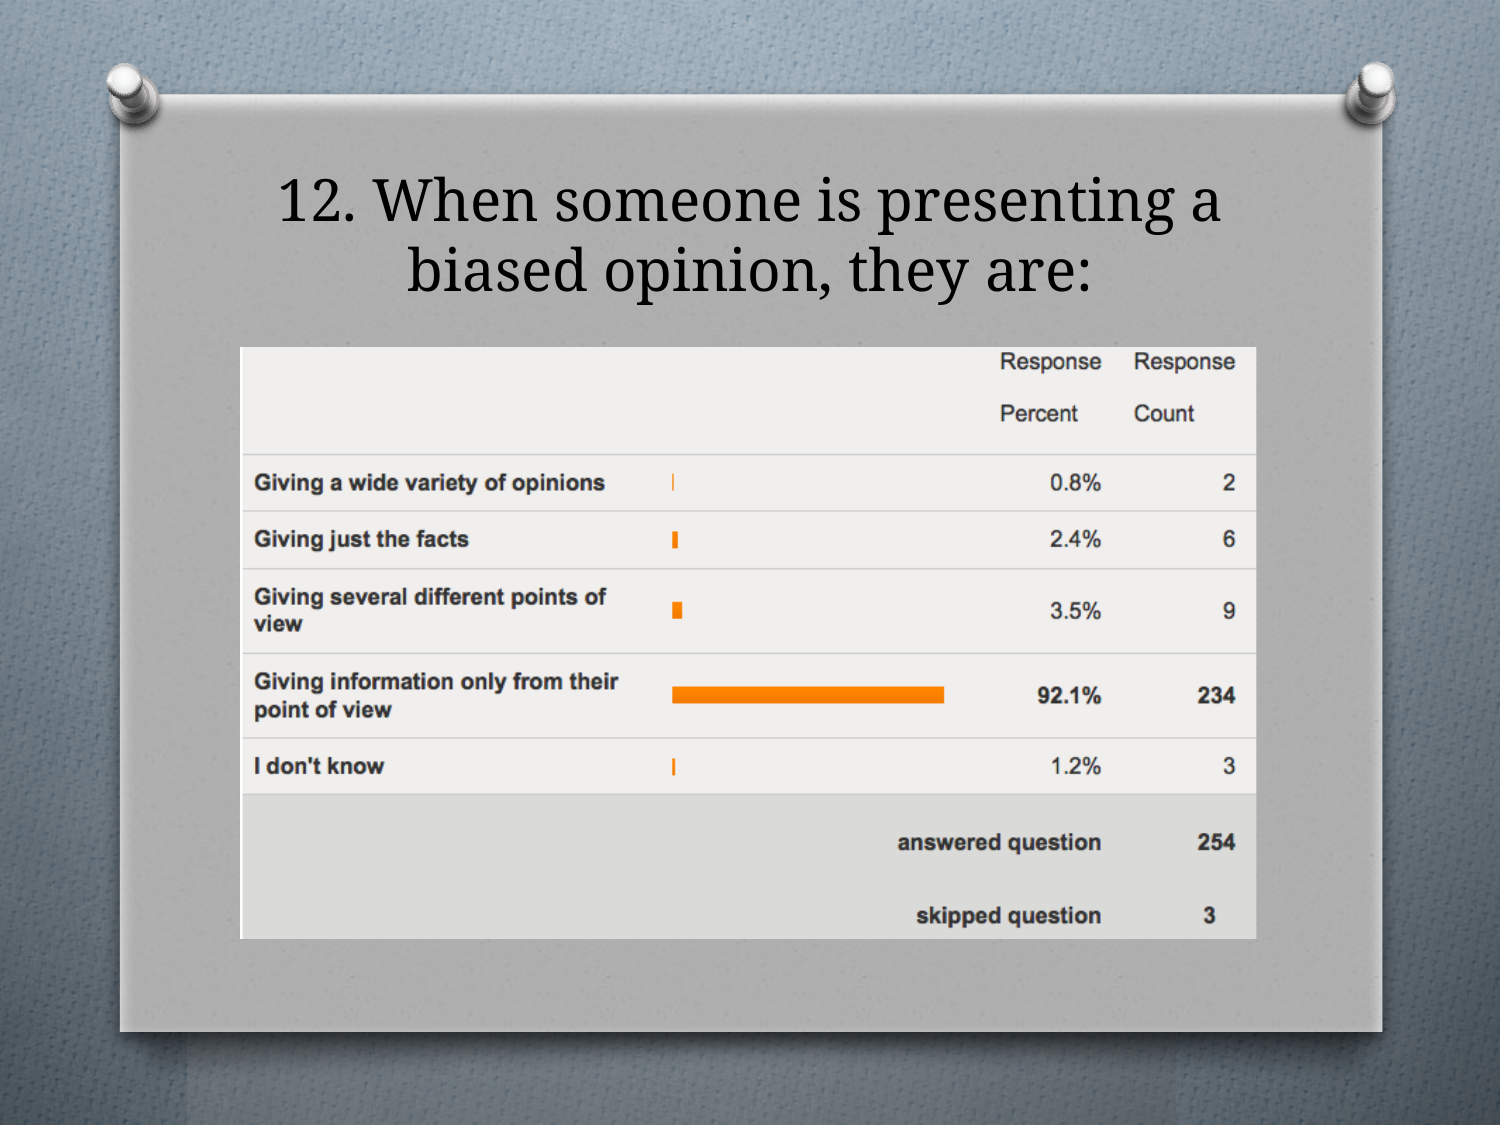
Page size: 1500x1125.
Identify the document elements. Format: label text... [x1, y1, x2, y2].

title 12. When someone is presenting a biased opinion, they are: [179, 134, 1323, 332]
picture [1317, 35, 1439, 156]
picture [75, 29, 198, 153]
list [239, 347, 1257, 940]
